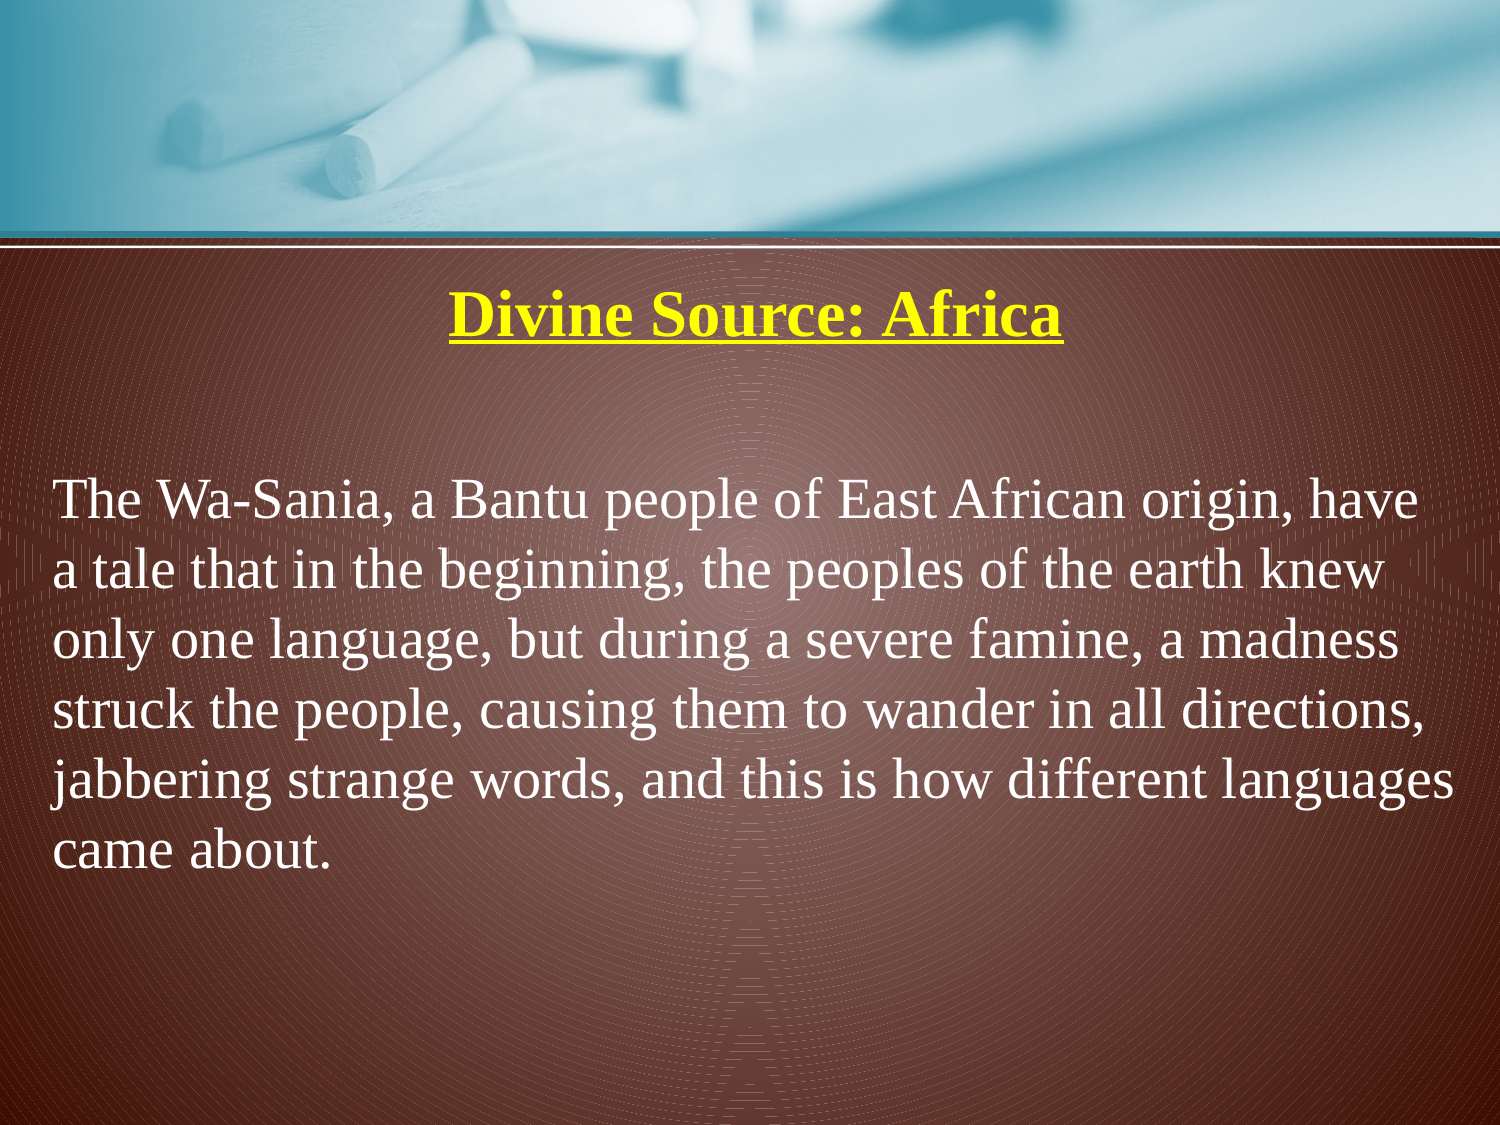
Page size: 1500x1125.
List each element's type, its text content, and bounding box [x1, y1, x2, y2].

list Divine Source: Africa The Wa-Sania, a Bantu people of East African origin, have a tale that in the beginning, the peoples of the earth knew only one language, but during a severe famine, a madness struck the people, causing them to wander in all directions, jabbering strange words, and this is how different languages came about. [37, 262, 1475, 1075]
